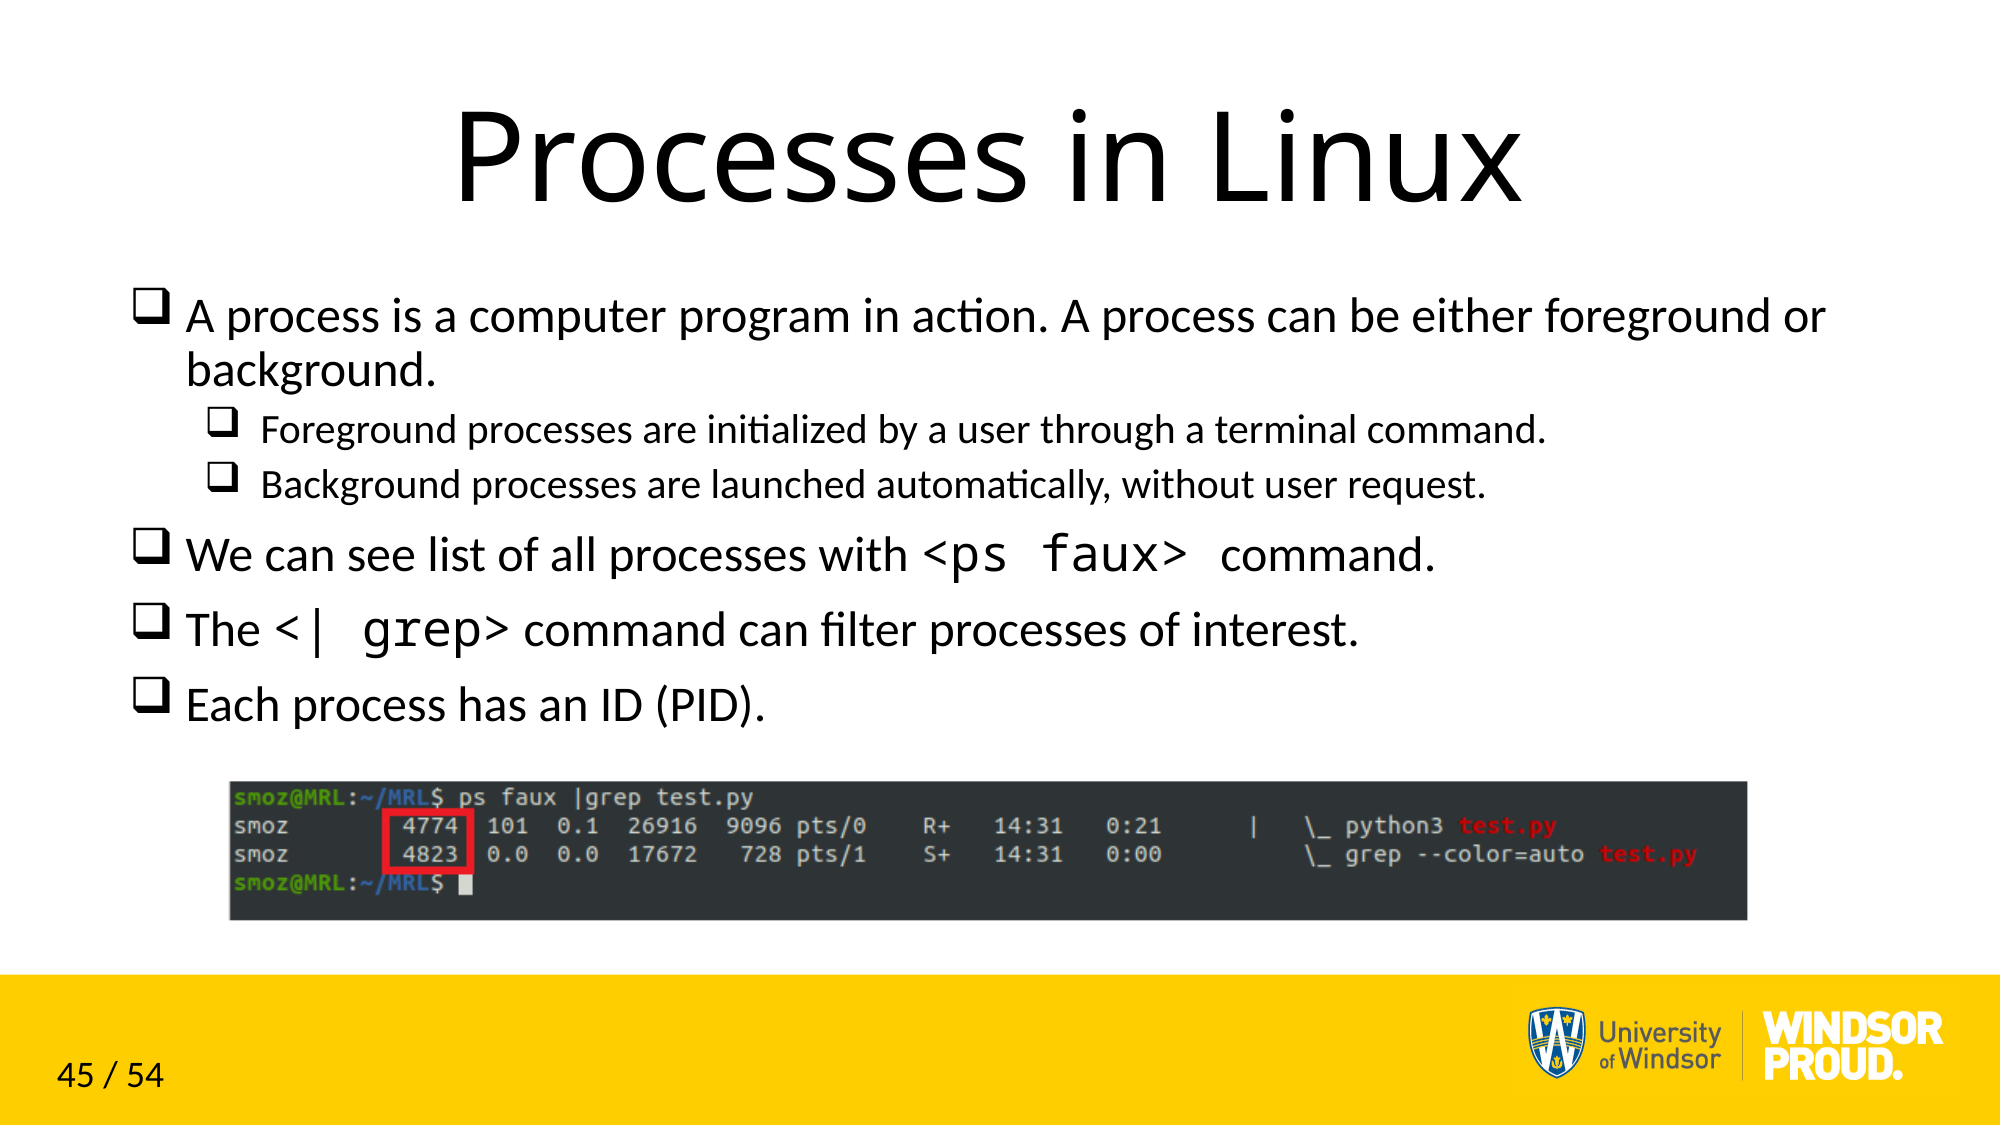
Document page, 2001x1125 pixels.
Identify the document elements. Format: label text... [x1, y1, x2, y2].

picture [0, 0, 2000, 1125]
slide_number 45 [42, 1042, 525, 1103]
title Processes in Linux [249, 48, 1726, 237]
subtitle A process is a computer program in action. A process can be either foreground or background. Foreground processes are initialized by a user through a terminal command. Background processes are launched automatically, without user request. We can see list of all processes with <ps faux> command. The <| grep> command can filter processes of interest. Each process has an ID (PID). [114, 281, 1893, 930]
